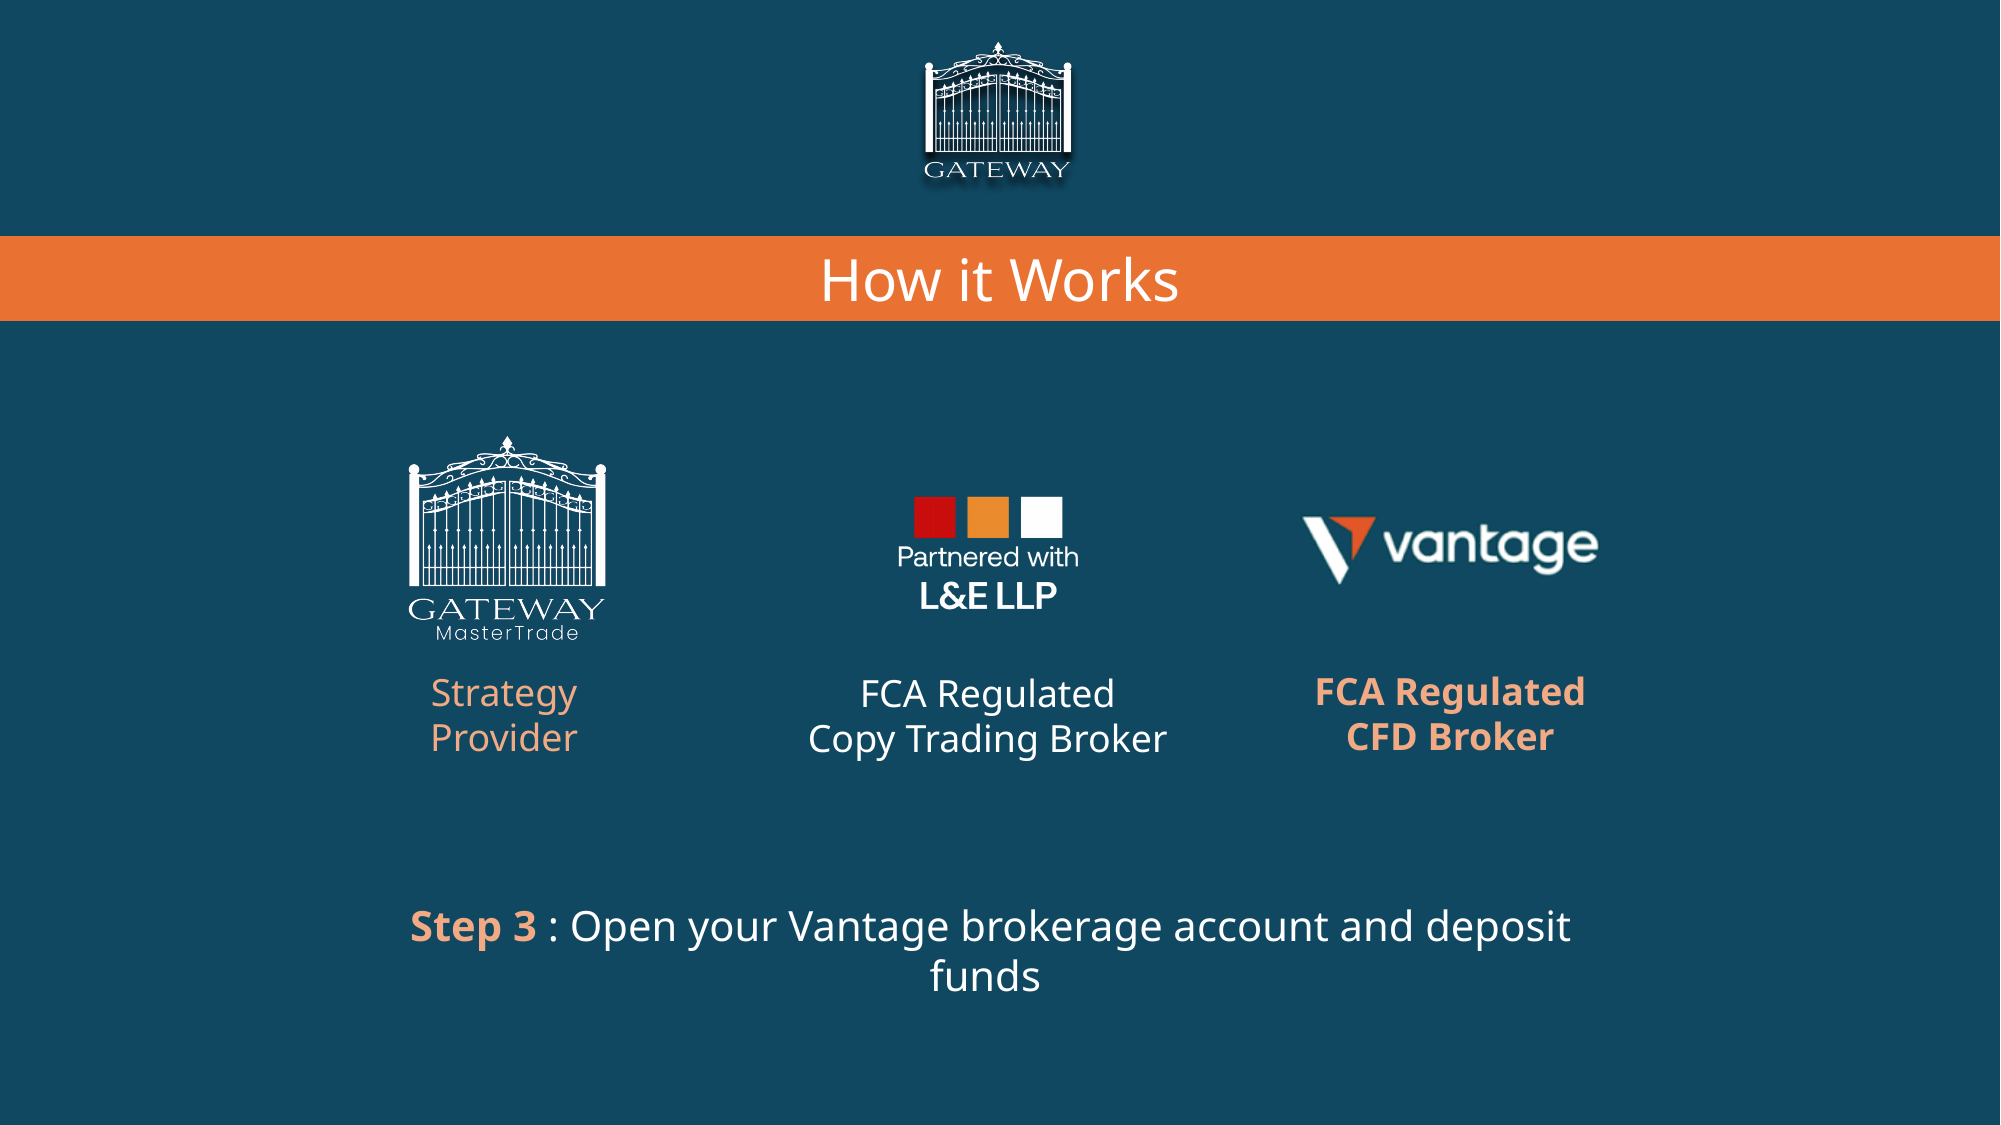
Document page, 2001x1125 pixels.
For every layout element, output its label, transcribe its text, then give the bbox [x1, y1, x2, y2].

text_box How it Works [0, 236, 2000, 321]
text_box Step 3 : Open your Vantage brokerage account and deposit funds [376, 892, 1606, 1008]
text_box FCA Regulated CFD Broker [1299, 660, 1602, 766]
picture [1287, 462, 1614, 630]
picture [910, 31, 1090, 186]
picture [873, 478, 1103, 647]
text_box Strategy Provider [415, 662, 593, 767]
text_box FCA Regulated Copy Trading Broker [793, 662, 1183, 767]
picture [401, 432, 614, 645]
